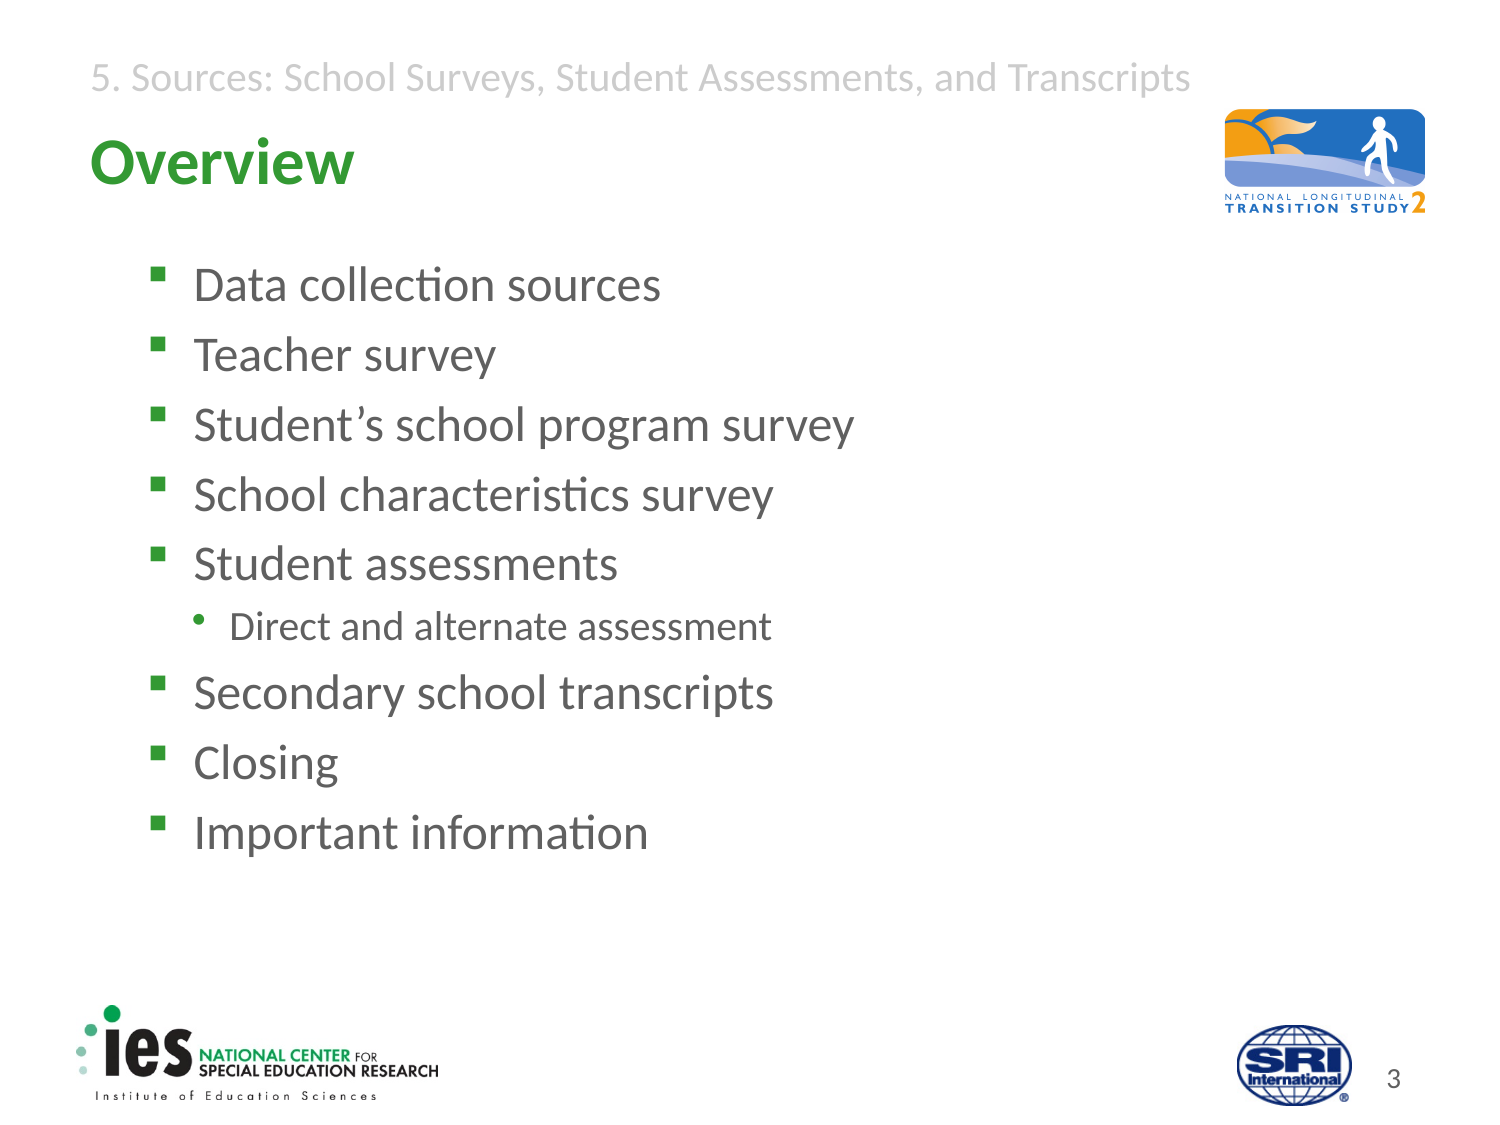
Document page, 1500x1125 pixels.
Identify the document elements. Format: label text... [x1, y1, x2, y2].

picture [1237, 1025, 1352, 1106]
picture [76, 1005, 438, 1100]
list Data collection sources Teacher survey Student’s school program survey School characteristics survey Student assessments Direct and alternate assessment Secondary school transcripts Closing Important information [74, 243, 1426, 987]
title Overview [74, 90, 1426, 226]
slide_number 2 [1312, 1051, 1417, 1125]
